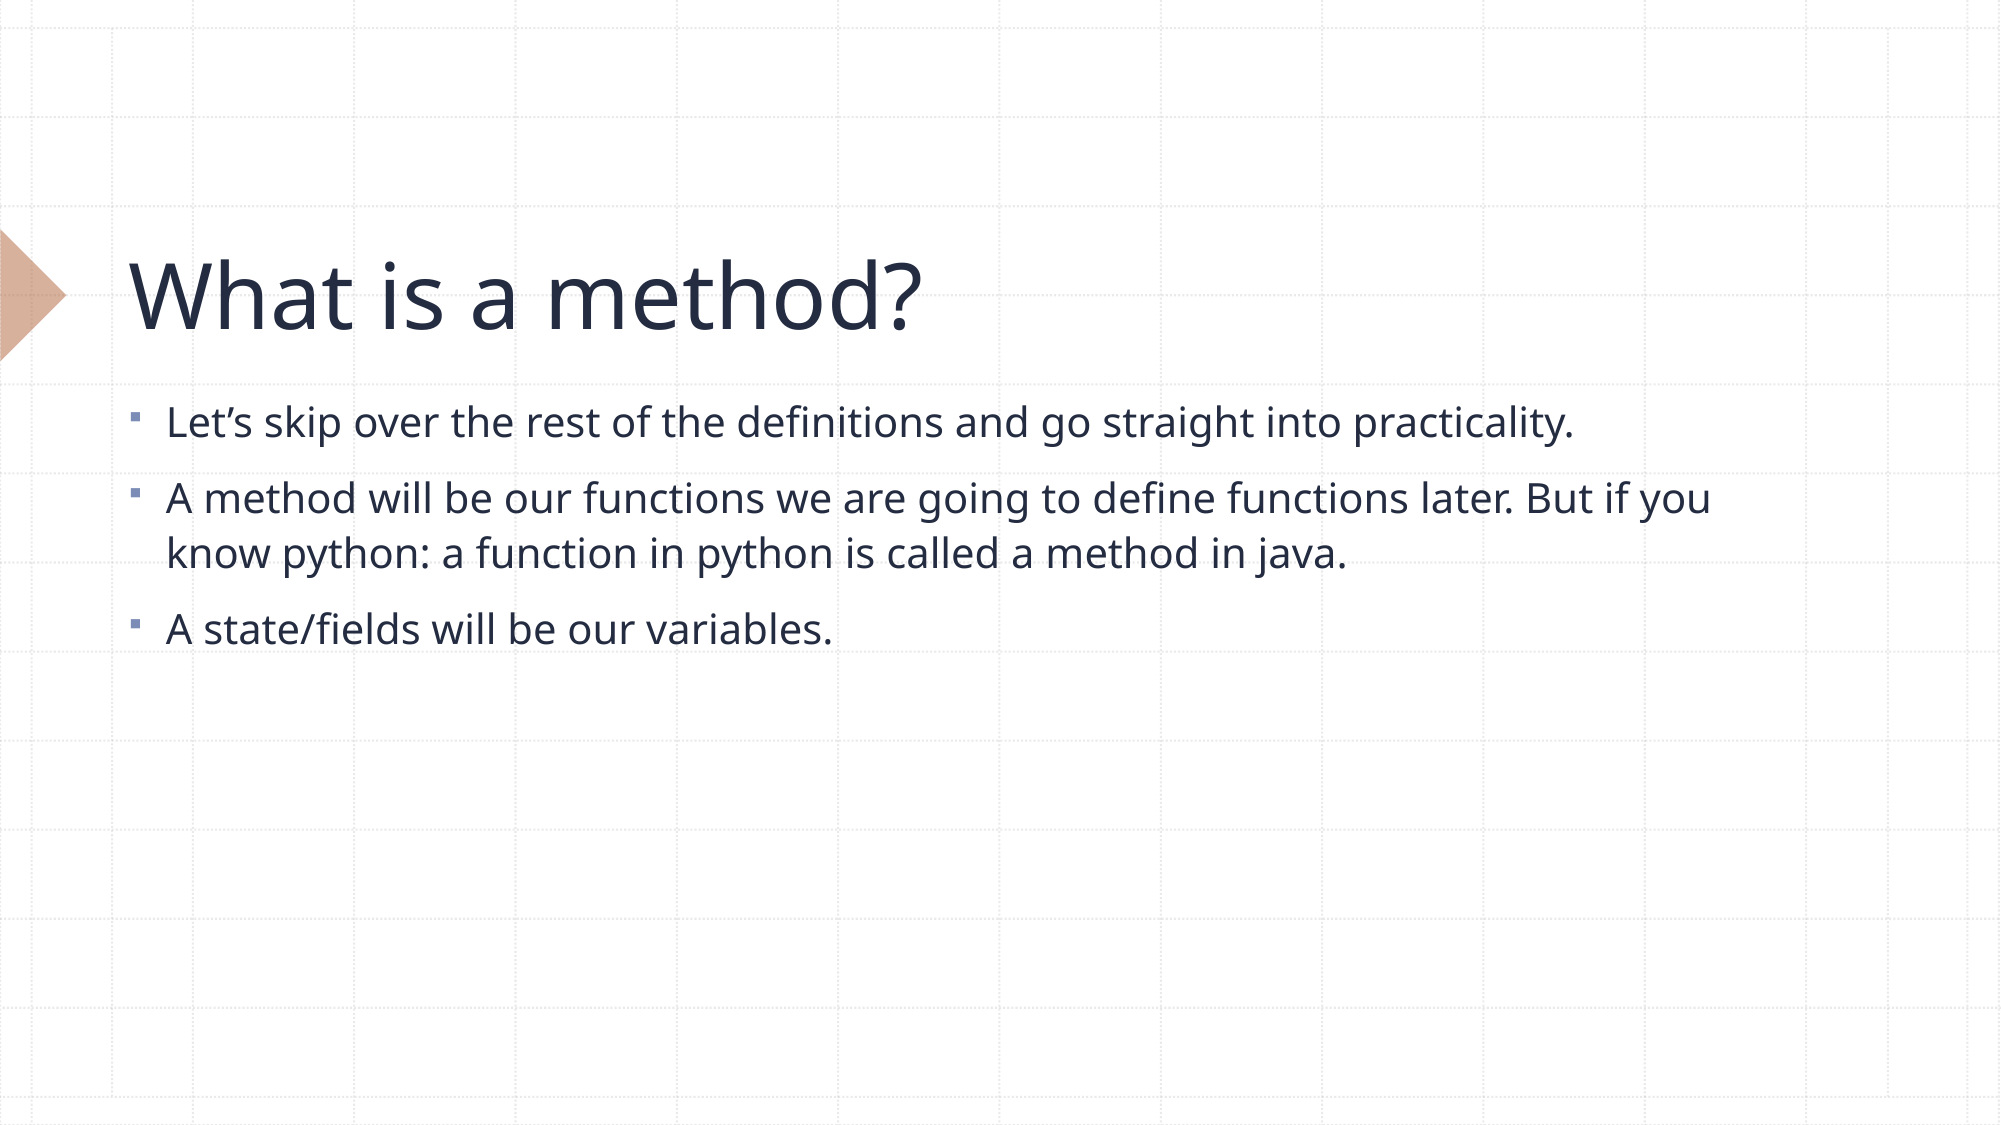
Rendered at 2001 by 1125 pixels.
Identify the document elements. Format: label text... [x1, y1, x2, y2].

list Let’s skip over the rest of the definitions and go straight into practicality. A method will be our functions we are going to define functions later. But if you know python: a function in python is called a method in java. A state/fields will be our variables. [113, 383, 1808, 969]
title What is a method? [113, 119, 1808, 356]
